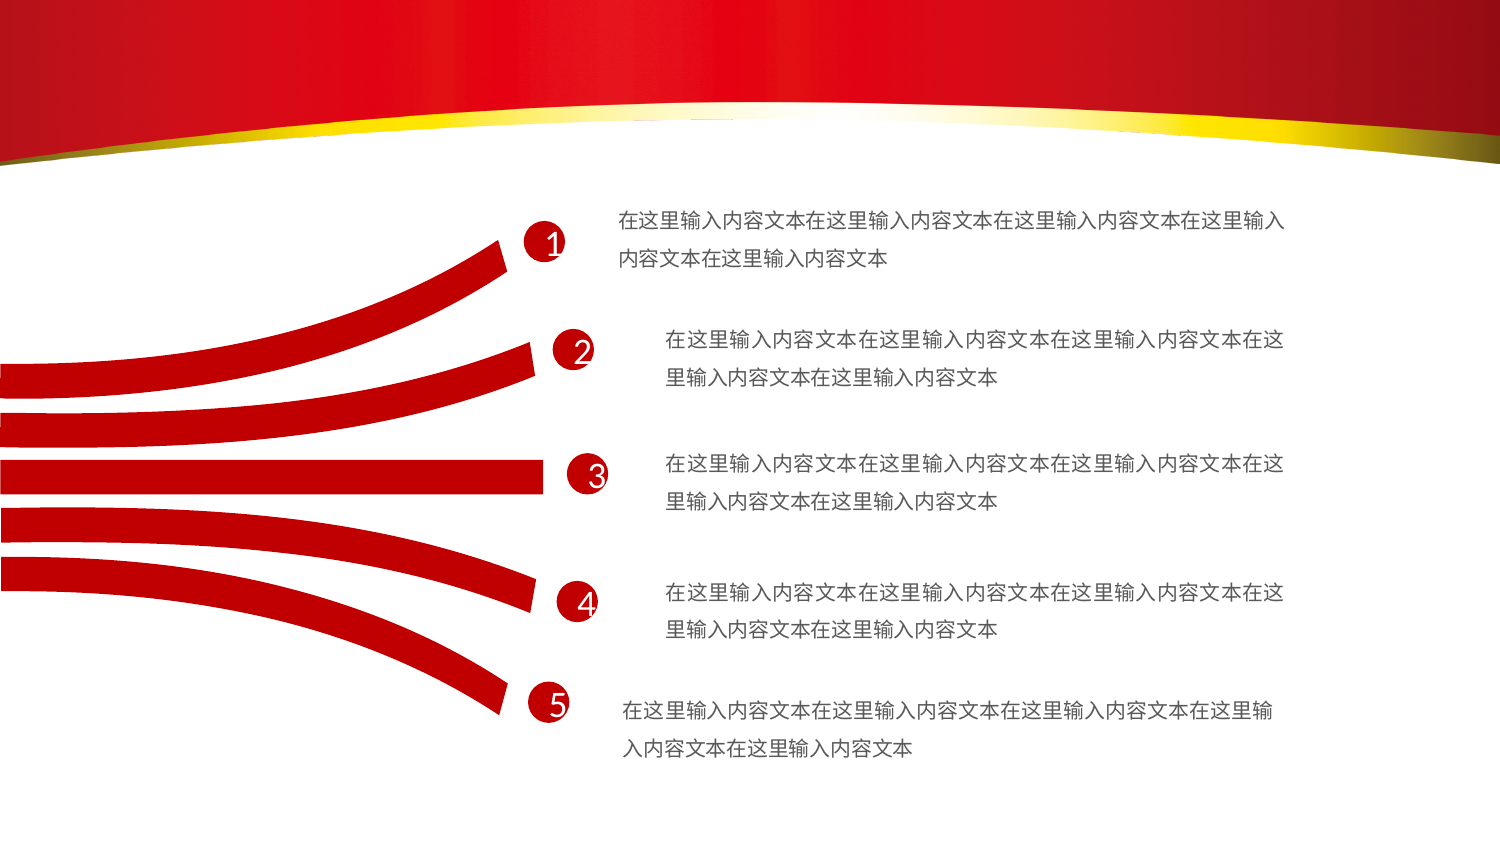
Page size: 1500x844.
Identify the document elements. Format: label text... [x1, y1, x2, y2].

text_box [0, 239, 508, 399]
text_box 3 [566, 453, 609, 495]
text_box [1, 556, 508, 716]
text_box 2 [552, 328, 594, 371]
text_box 4 [556, 580, 598, 623]
text_box [0, 341, 536, 448]
text_box 5 [528, 681, 570, 723]
text_box 在这里输入内容文本在这里输入内容文本在这里输入内容文本在这里输入内容文本在这里输入内容文本 [608, 677, 1289, 768]
text_box [1, 507, 537, 614]
text_box 在这里输入内容文本在这里输入内容文本在这里输入内容文本在这里输入内容文本在这里输入内容文本 [603, 188, 1300, 278]
picture [0, 0, 1500, 166]
text_box 在这里输入内容文本在这里输入内容文本在这里输入内容文本在这里输入内容文本在这里输入内容文本 [650, 307, 1300, 397]
text_box 在这里输入内容文本在这里输入内容文本在这里输入内容文本在这里输入内容文本在这里输入内容文本 [650, 559, 1300, 650]
text_box [0, 459, 544, 495]
text_box 在这里输入内容文本在这里输入内容文本在这里输入内容文本在这里输入内容文本在这里输入内容文本 [650, 431, 1300, 521]
text_box 1 [523, 220, 566, 263]
